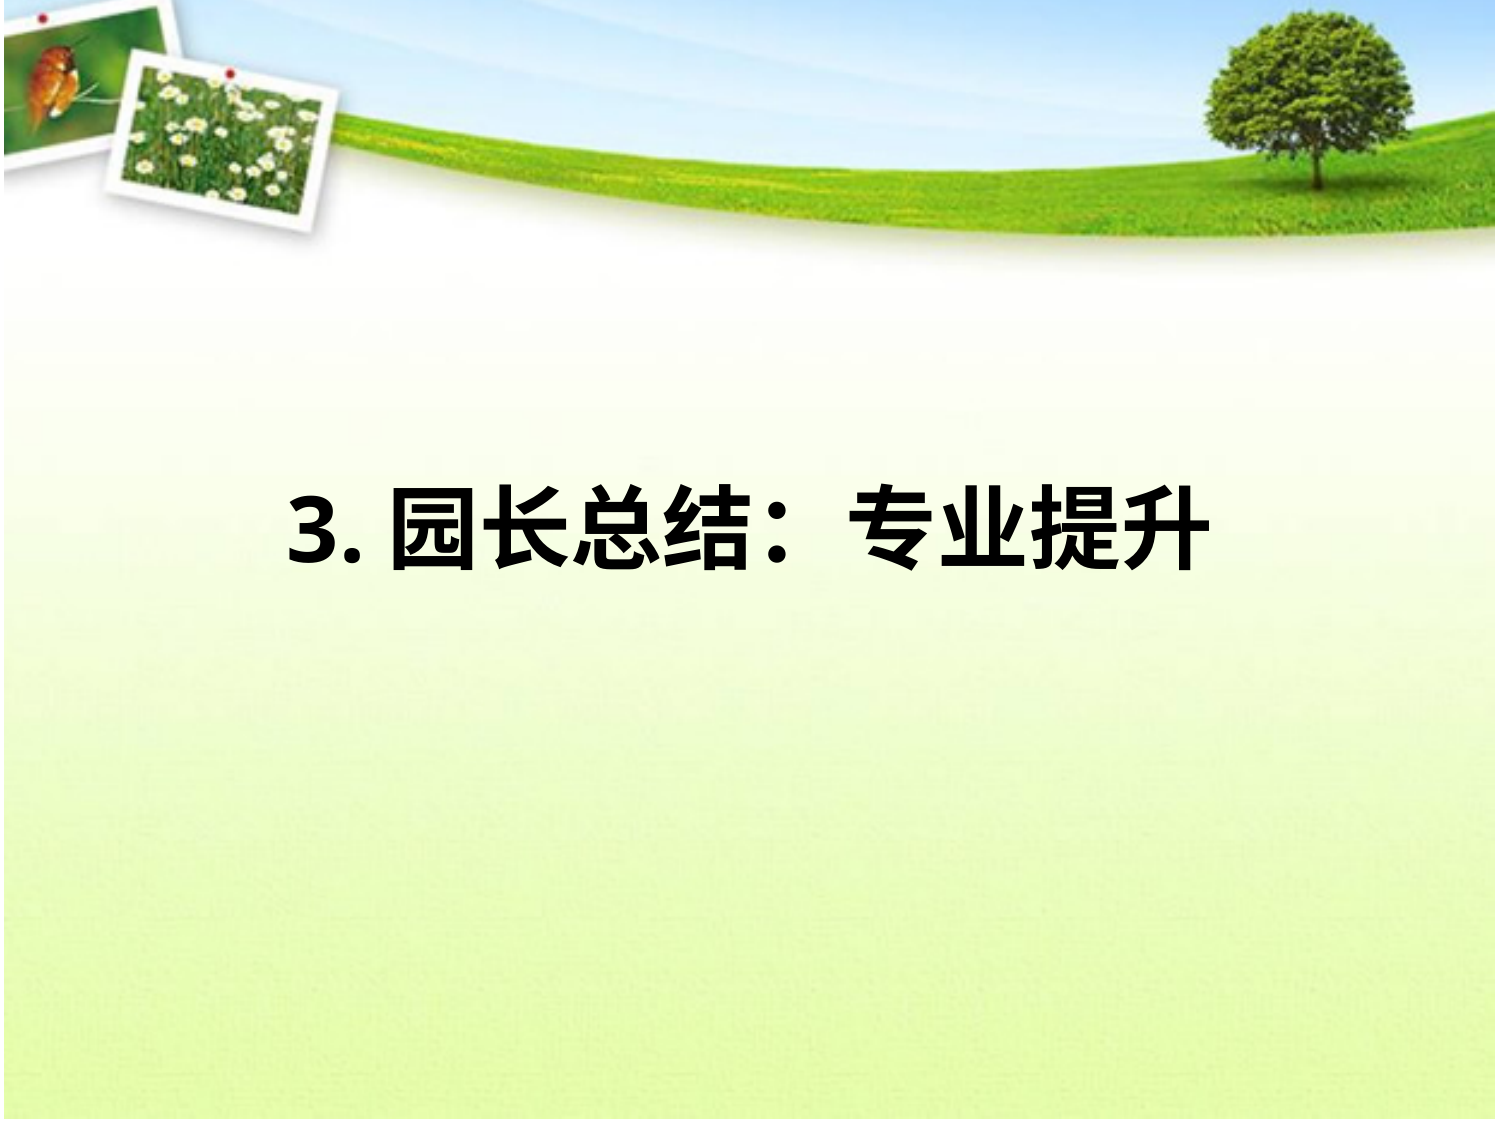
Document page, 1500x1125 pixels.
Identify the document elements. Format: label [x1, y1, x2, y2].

list [4, 0, 1495, 1119]
